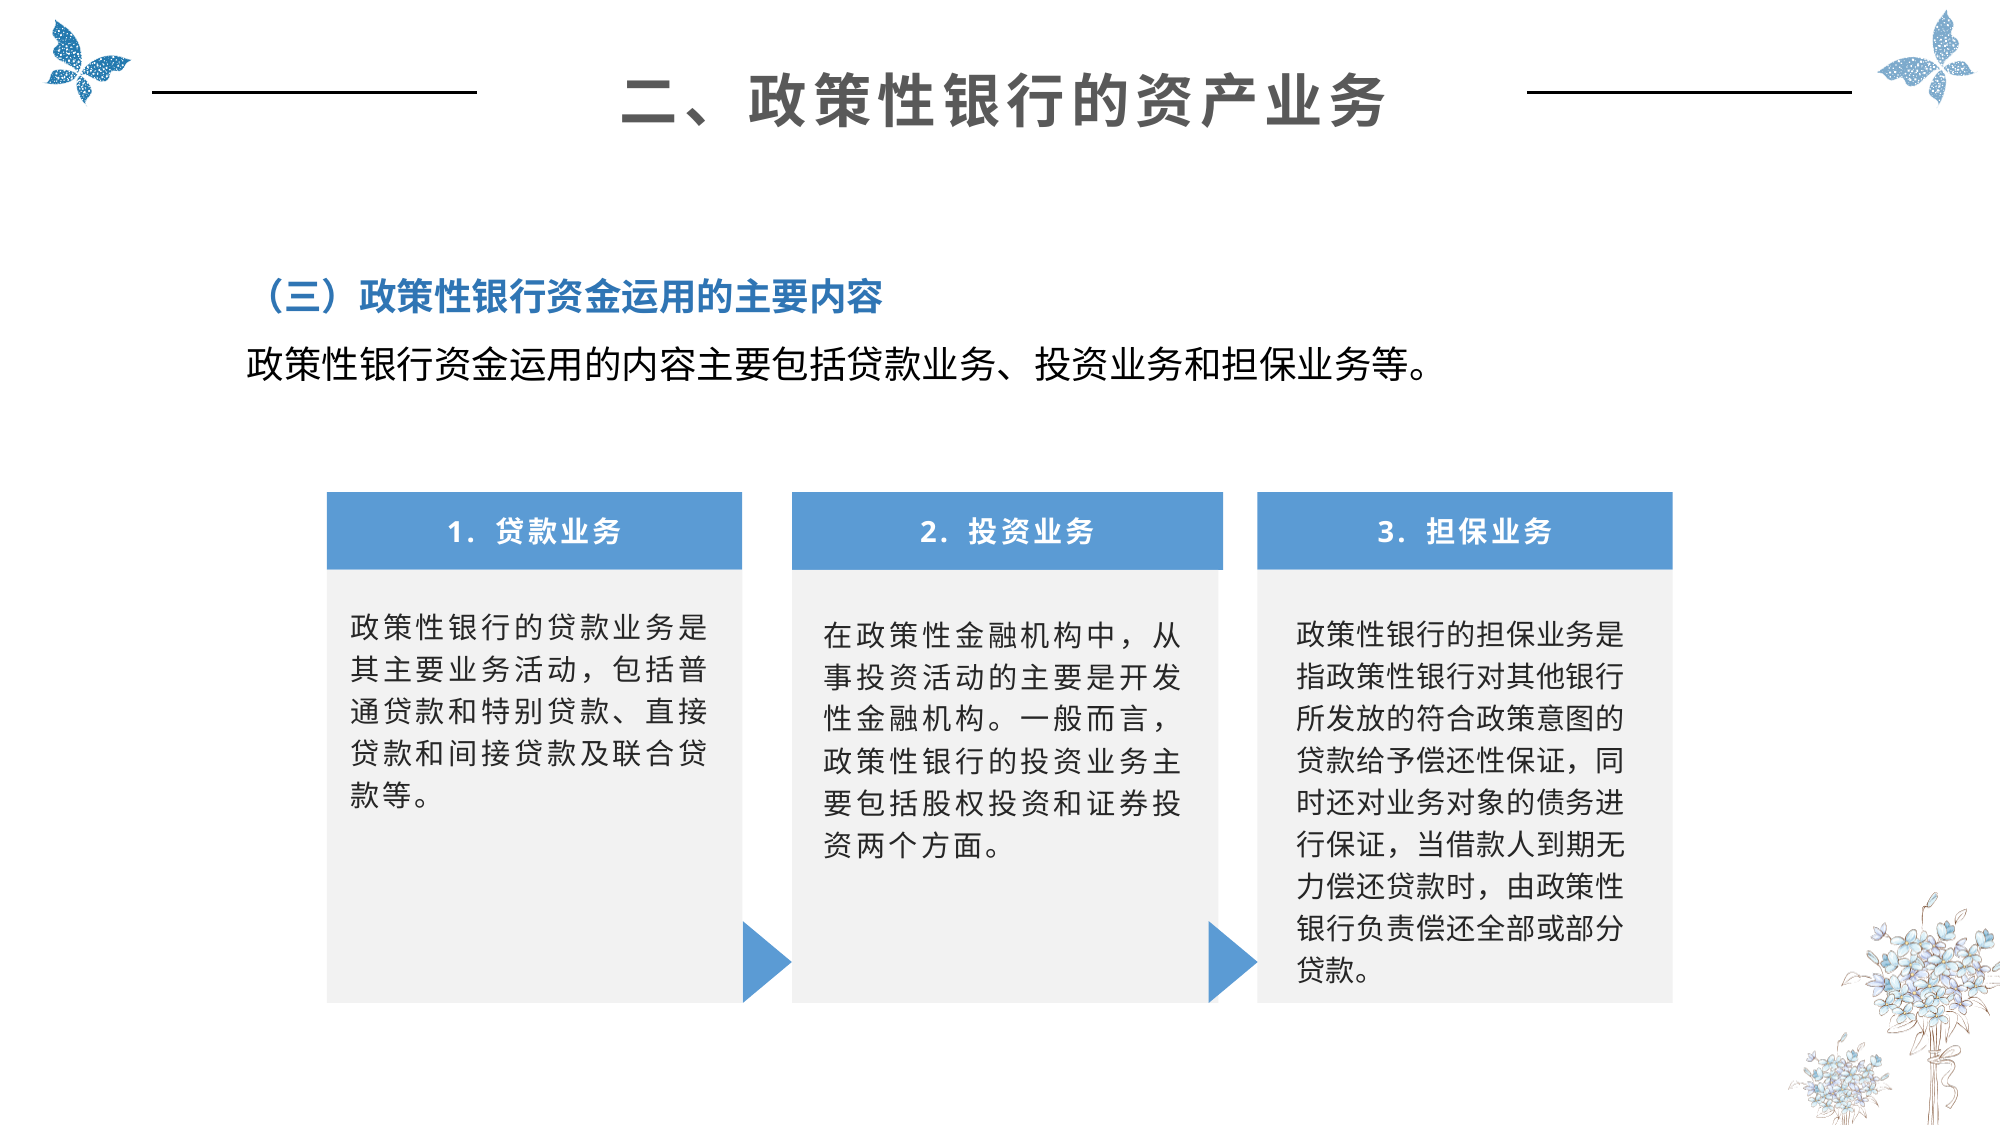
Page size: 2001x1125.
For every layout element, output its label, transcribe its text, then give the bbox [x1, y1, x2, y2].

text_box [151, 55, 1852, 142]
text_box 2. 投资业务 [791, 491, 1224, 571]
text_box （三）政策性银行资金运用的主要内容 政策性银行资金运用的内容主要包括贷款业务、投资业务和担保业务等。 [232, 243, 1859, 394]
text_box 政策性银行的贷款业务是其主要业务活动，包括普通贷款和特别贷款、直接贷款和间接贷款及联合贷款等。 [335, 594, 726, 944]
picture [1788, 892, 2000, 1125]
text_box [791, 569, 1220, 1004]
text_box 政策性银行的担保业务是指政策性银行对其他银行所发放的符合政策意图的贷款给予偿还性保证，同时还对业务对象的债务进行保证，当借款人到期无力偿还贷款时，由政策性银行负责偿还全部或部分贷款。 [1281, 602, 1640, 952]
text_box 3. 担保业务 [1256, 491, 1674, 569]
text_box [1256, 569, 1674, 1004]
text_box [326, 569, 743, 1004]
text_box [741, 918, 794, 1006]
text_box 1. 贷款业务 [326, 491, 743, 569]
text_box [1207, 918, 1260, 1006]
text_box 在政策性金融机构中，从事投资活动的主要是开发性金融机构。一般而言，政策性银行的投资业务主要包括股权投资和证券投资两个方面。 [809, 602, 1200, 952]
